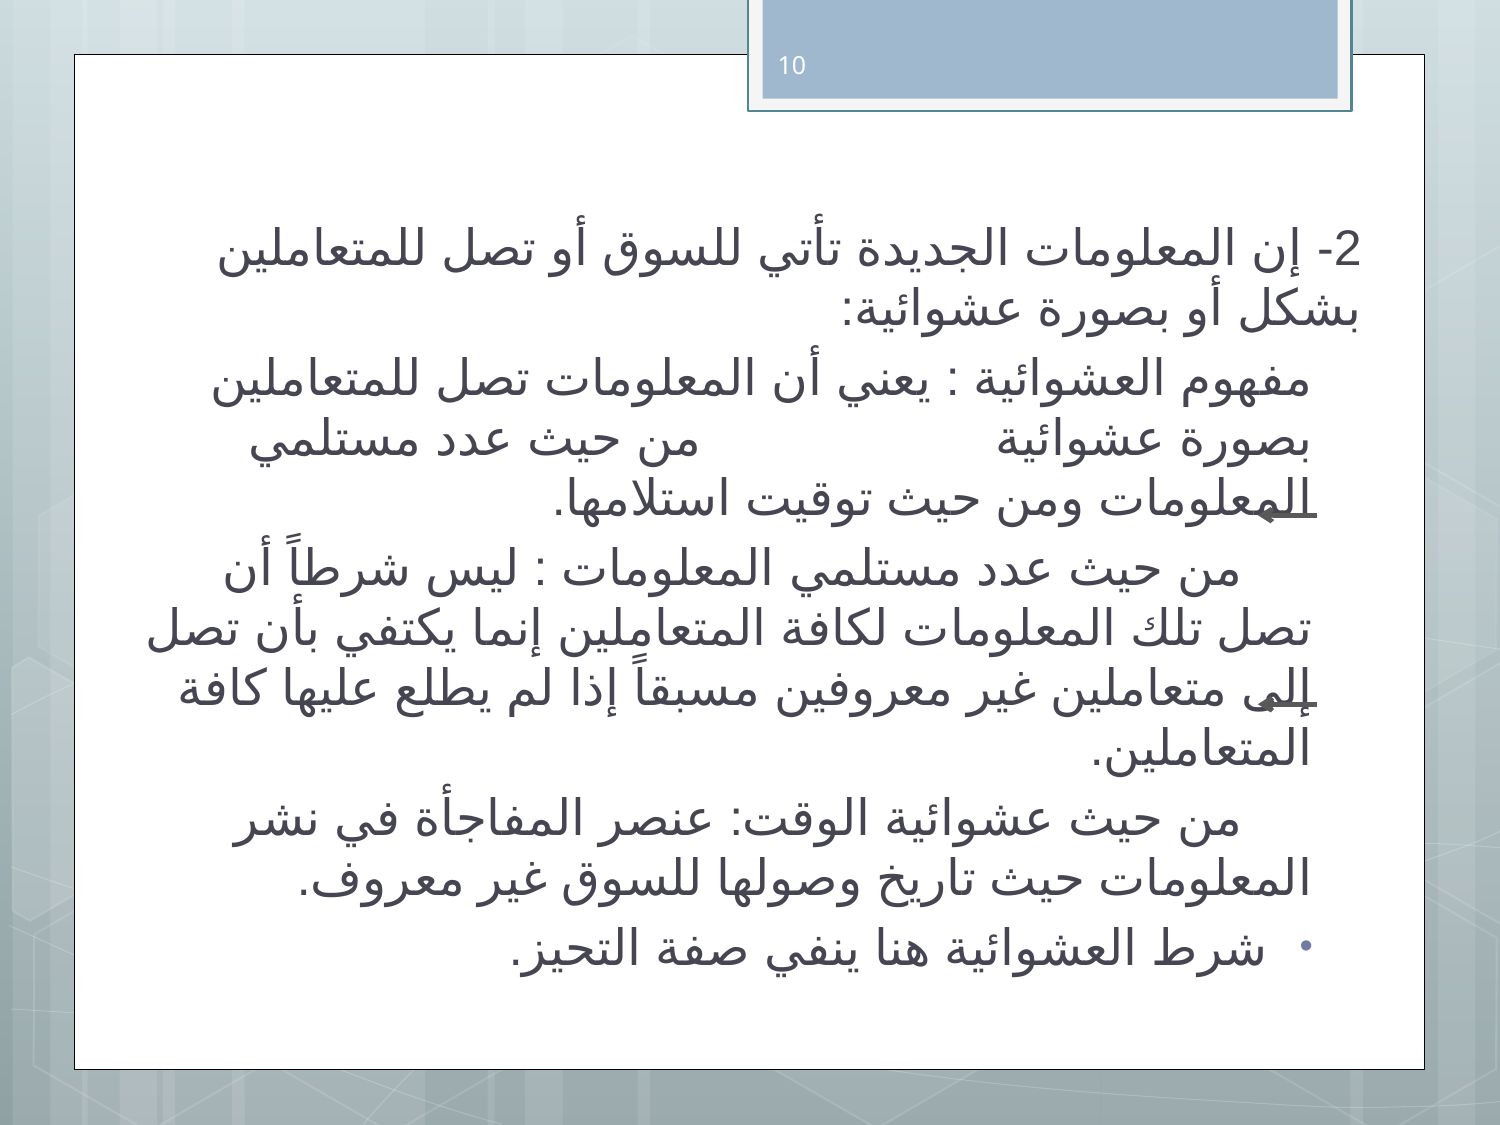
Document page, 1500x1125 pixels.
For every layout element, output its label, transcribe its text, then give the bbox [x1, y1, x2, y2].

list 2- إن المعلومات الجديدة تأتي للسوق أو تصل للمتعاملين بشكل أو بصورة عشوائية: مفهوم العشوائية : يعني أن المعلومات تصل للمتعاملين بصورة عشوائية من حيث عدد مستلمي المعلومات ومن حيث توقيت استلامها. من حيث عدد مستلمي المعلومات : ليس شرطاً أن تصل تلك المعلومات لكافة المتعاملين إنما يكتفي بأن تصل إلى متعاملين غير معروفين مسبقاً إذا لم يطلع عليها كافة المتعاملين. من حيث عشوائية الوقت: عنصر المفاجأة في نشر المعلومات حيث تاريخ وصولها للسوق غير معروف. شرط العشوائية هنا ينفي صفة التحيز. [112, 208, 1388, 1000]
slide_number 10 [762, 36, 982, 97]
